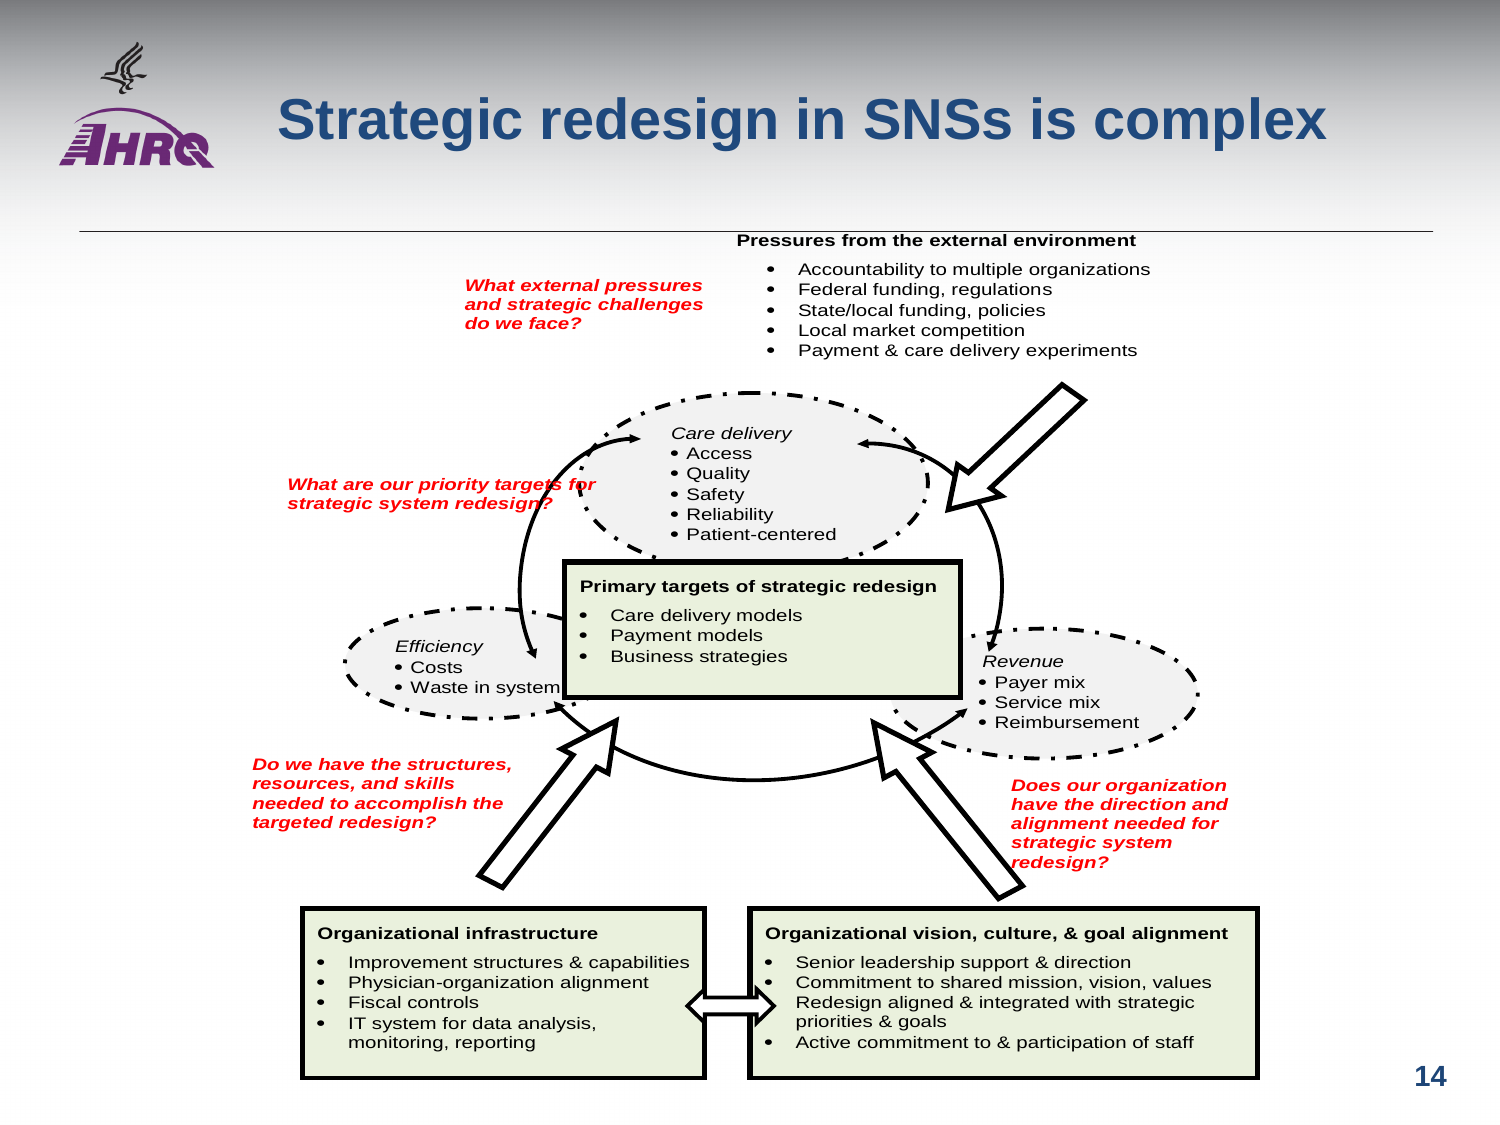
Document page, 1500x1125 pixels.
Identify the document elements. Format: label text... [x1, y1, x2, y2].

title Strategic redesign in SNSs is complex [262, 45, 1425, 188]
picture [0, 0, 1500, 1125]
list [239, 194, 1261, 1081]
text_box 14 [1321, 1032, 1447, 1093]
